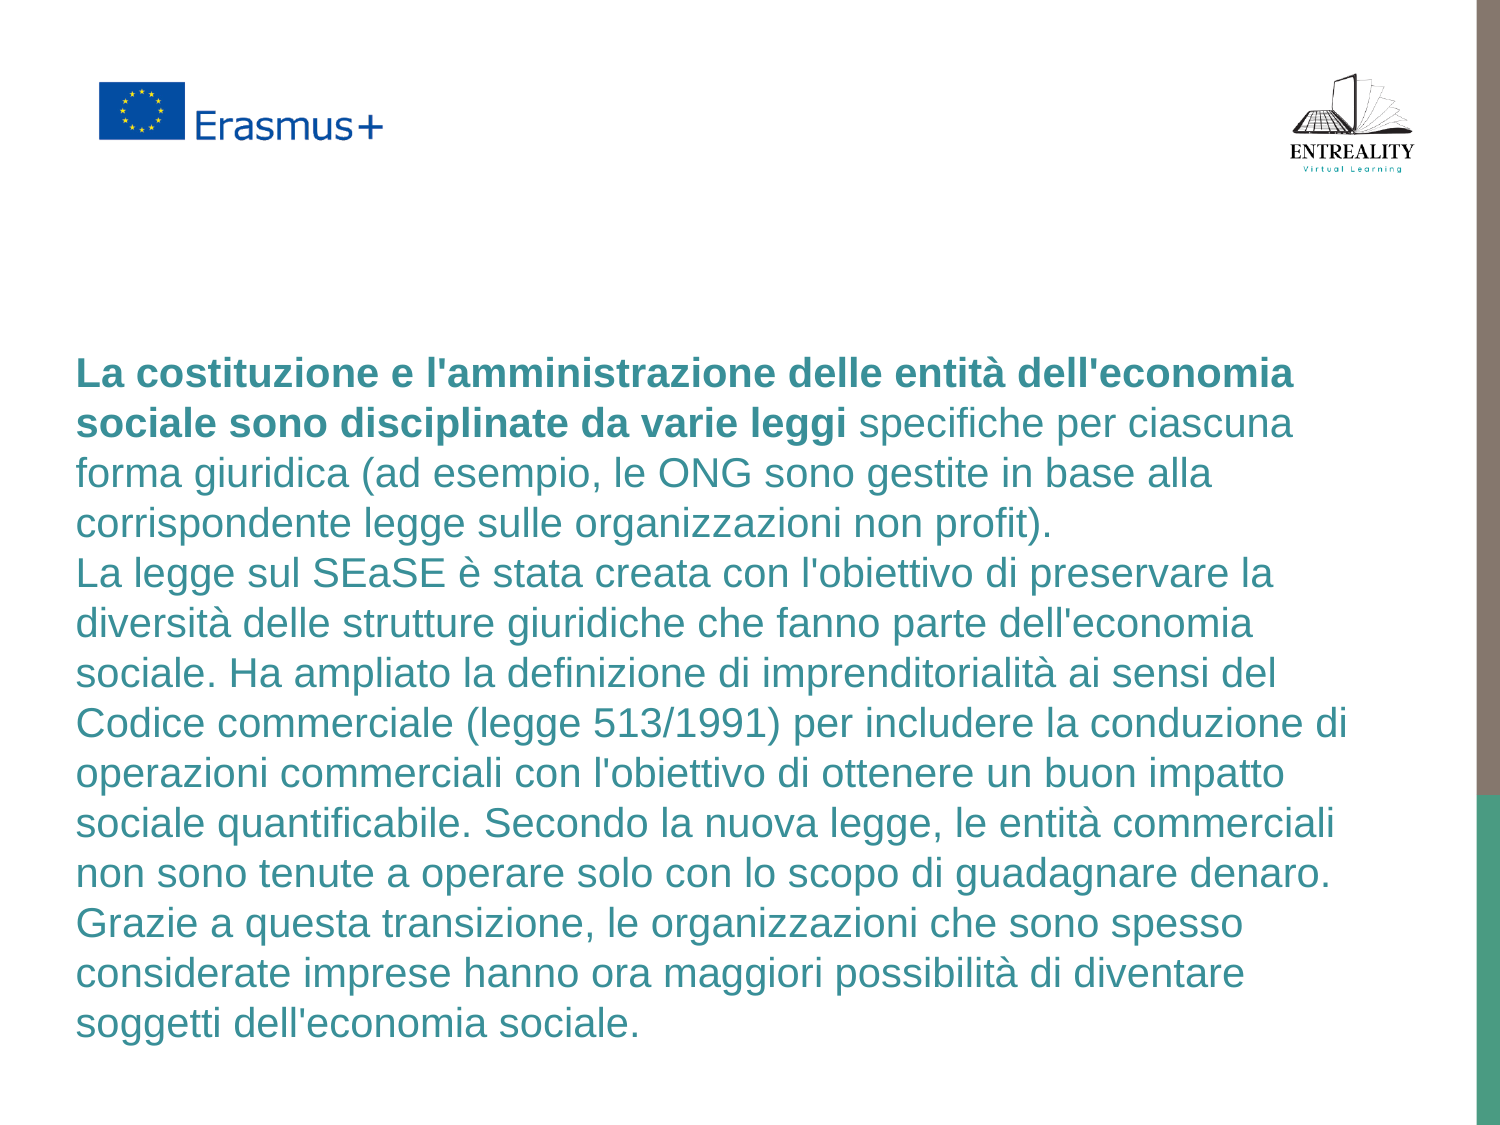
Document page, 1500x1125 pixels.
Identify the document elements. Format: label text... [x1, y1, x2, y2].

picture [81, 64, 399, 156]
subtitle [105, 656, 1301, 751]
picture [1246, 17, 1458, 229]
title La costituzione e l'amministrazione delle entità dell'economia sociale sono disciplinate da varie leggi specifiche per ciascuna forma giuridica (ad esempio, le ONG sono gestite in base alla corrispondente legge sulle organizzazioni non profit). La legge sul SEaSE è stata creata con l'obiettivo di preservare la diversità delle strutture giuridiche che fanno parte dell'economia sociale. Ha ampliato la definizione di imprenditorialità ai sensi del Codice commerciale (legge 513/1991) per includere la conduzione di operazioni commerciali con l'obiettivo di ottenere un buon impatto sociale quantificabile. Secondo la nuova legge, le entità commerciali non sono tenute a operare solo con lo scopo di guadagnare denaro. Grazie a questa transizione, le organizzazioni che sono spesso considerate imprese hanno ora maggiori possibilità di diventare soggetti dell'economia sociale. [60, 382, 1385, 1010]
